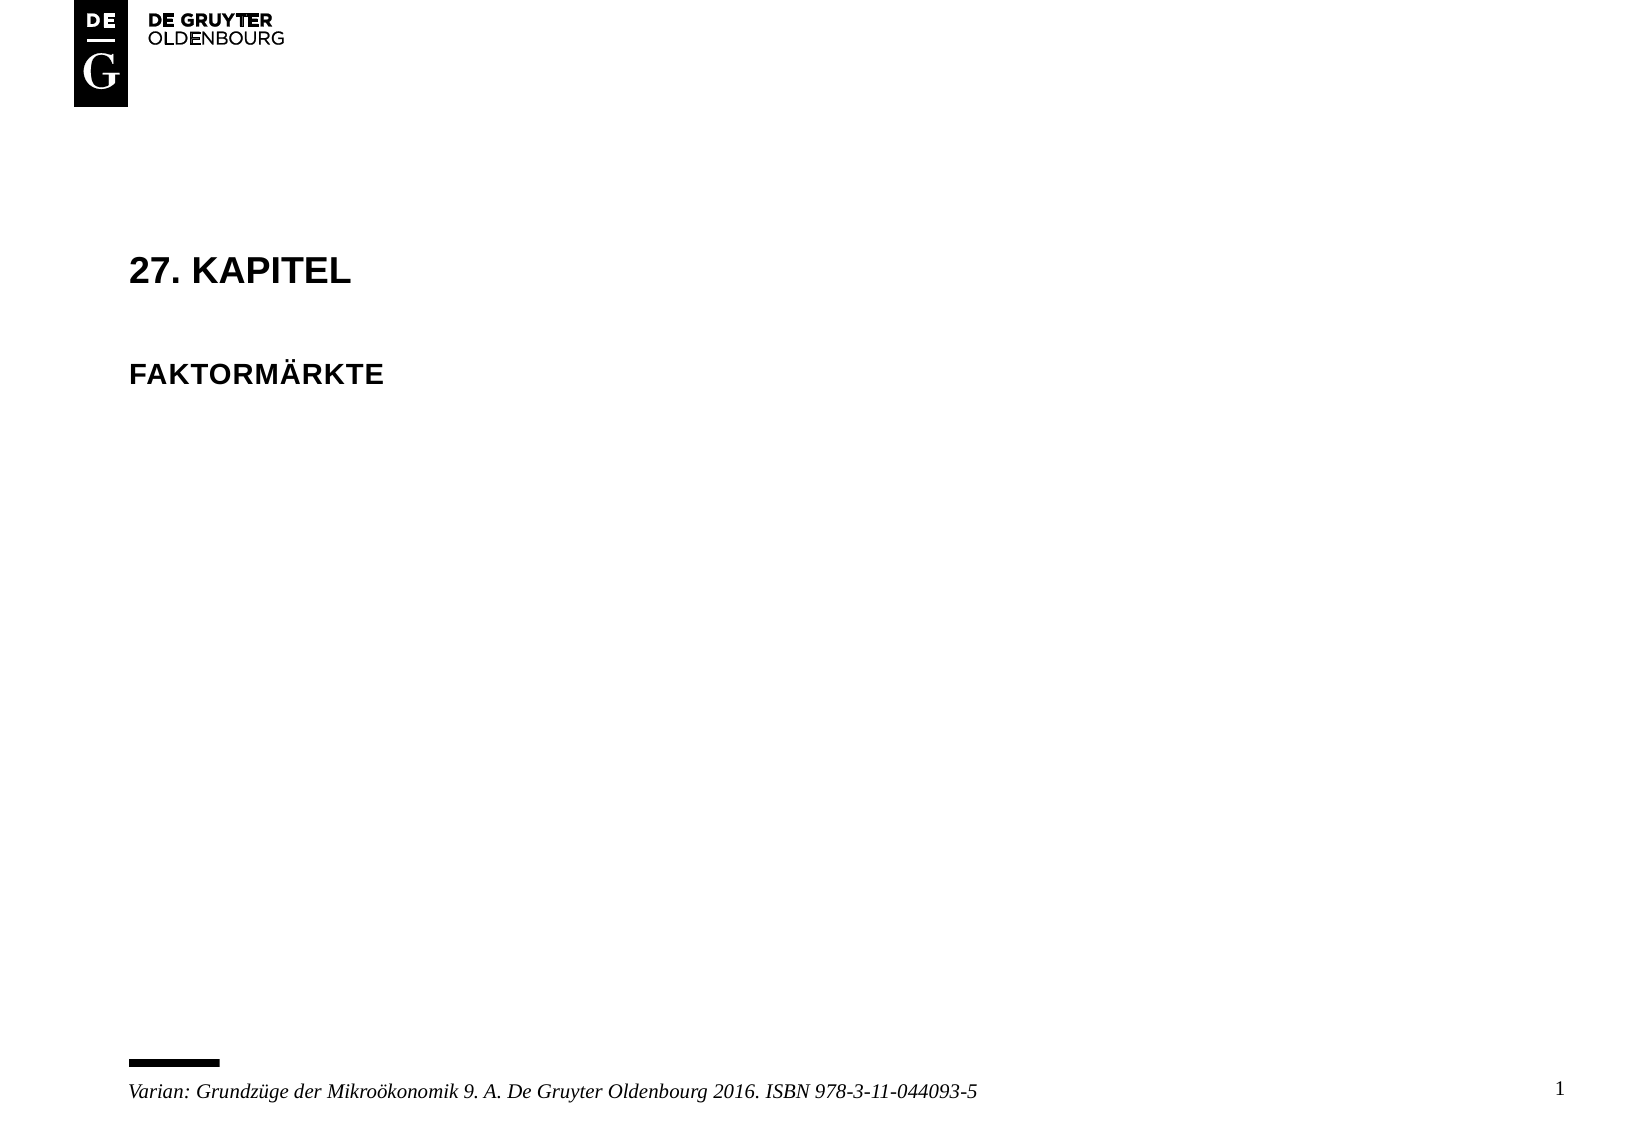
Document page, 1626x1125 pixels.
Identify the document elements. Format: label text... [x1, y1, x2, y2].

title 27. Kapitel [129, 245, 1556, 328]
list faktormärkte [129, 355, 1556, 1018]
slide_number 1 [1554, 1074, 1614, 1104]
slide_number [128, 1077, 1539, 1108]
